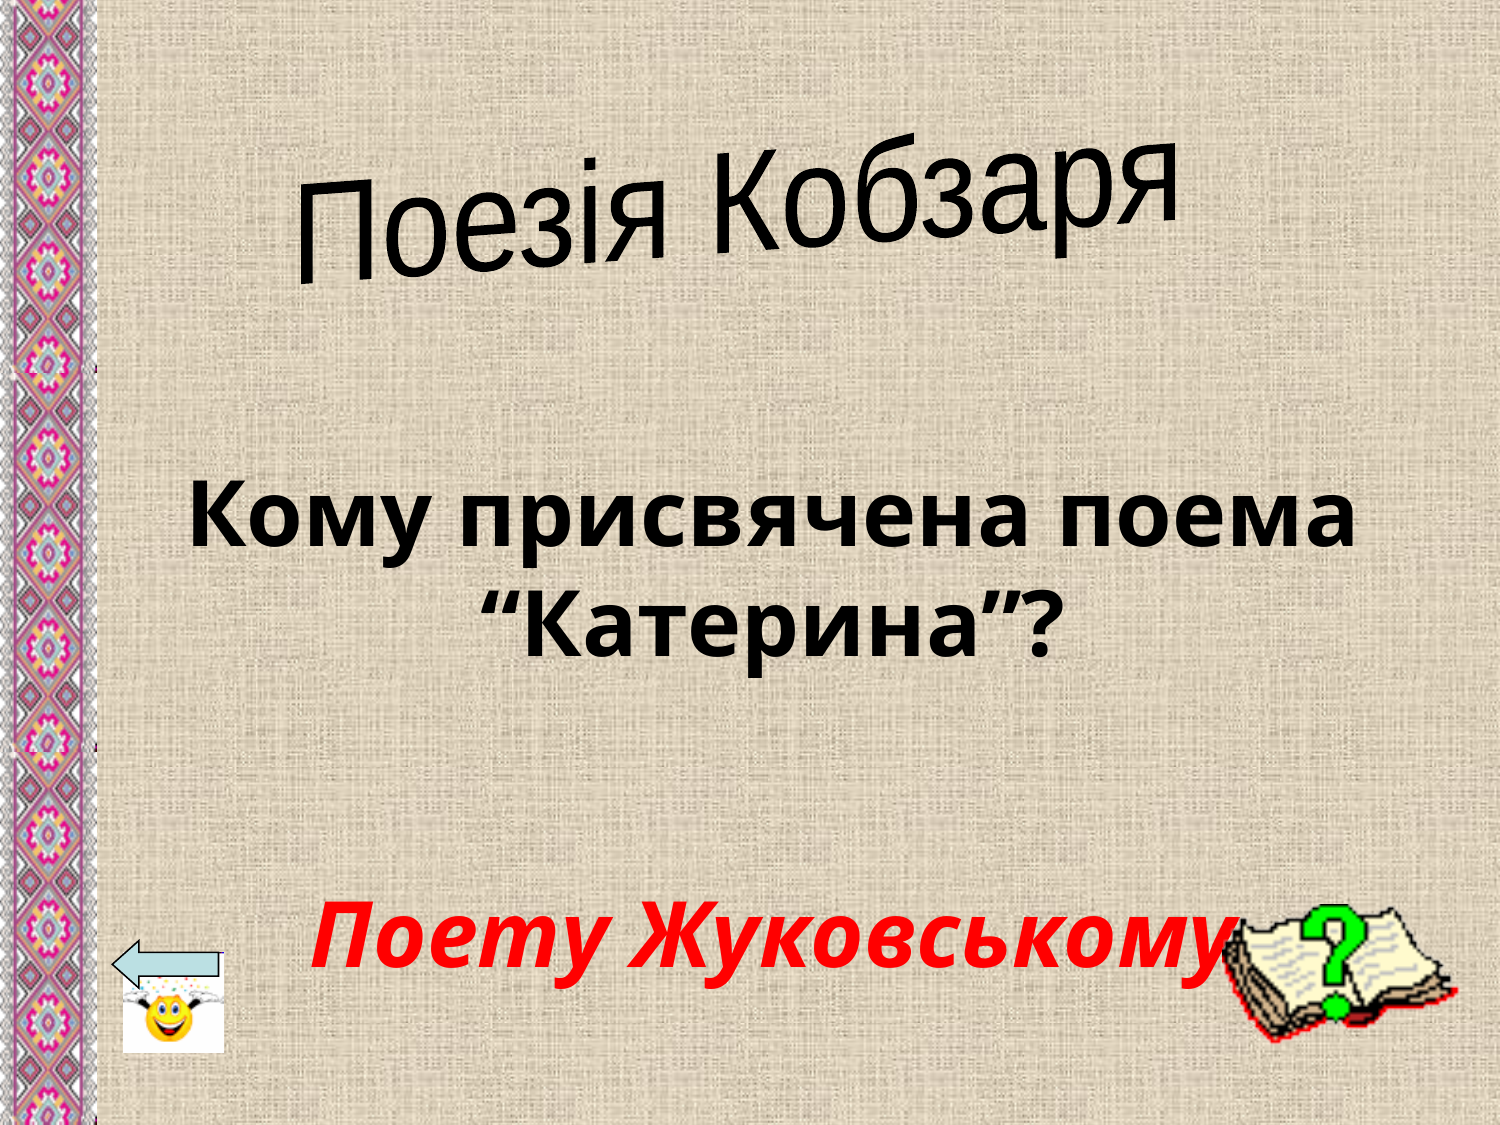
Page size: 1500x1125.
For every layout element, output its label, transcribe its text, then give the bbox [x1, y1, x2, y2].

text_box Поету Жуковському [135, 810, 1411, 1052]
picture [0, 0, 1500, 1125]
text_box [112, 959, 118, 970]
text_box Кому присвячена поема “Катерина”? [135, 444, 1411, 686]
text_box [128, 940, 139, 950]
